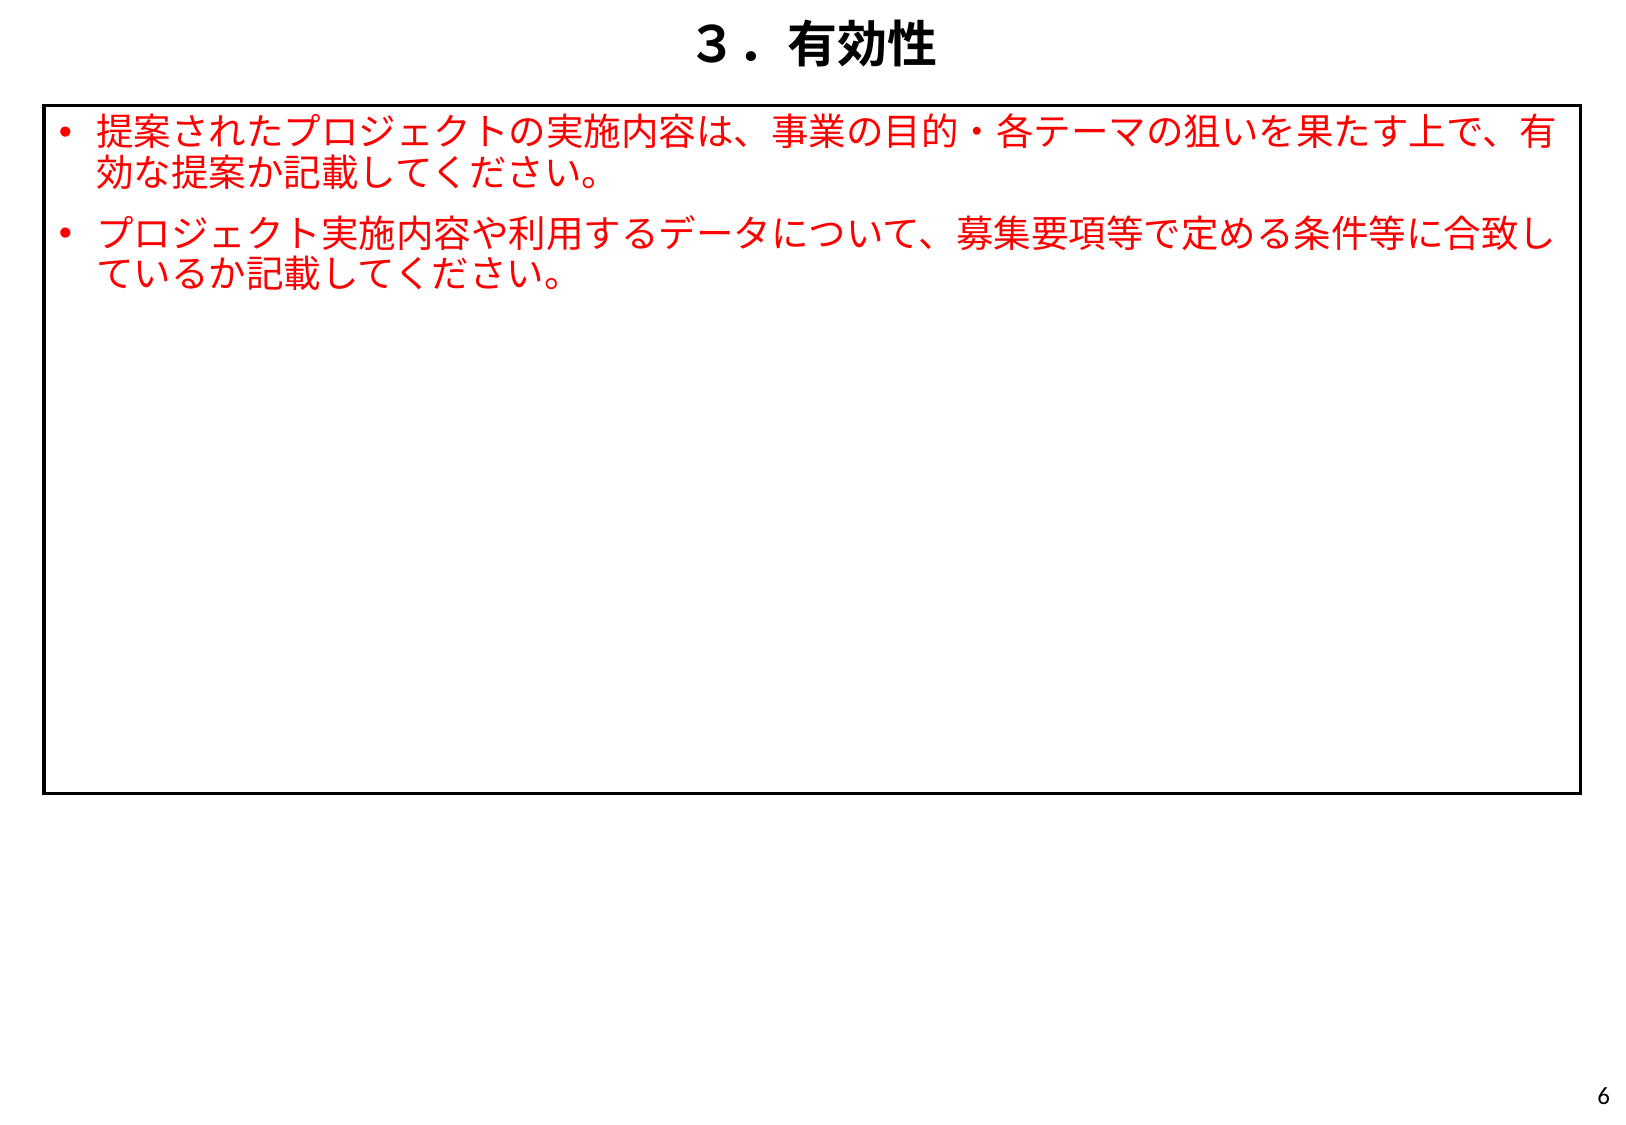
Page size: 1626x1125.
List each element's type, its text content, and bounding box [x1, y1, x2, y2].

text_box 提案されたプロジェクトの実施内容は、事業の目的・各テーマの狙いを果たす上で、有効な提案か記載してください。 プロジェクト実施内容や利用するデータについて、募集要項等で定める条件等に合致しているか記載してください。 [44, 105, 1581, 794]
slide_number 5 [1259, 1065, 1625, 1125]
title ３．有効性 [0, 0, 1625, 93]
